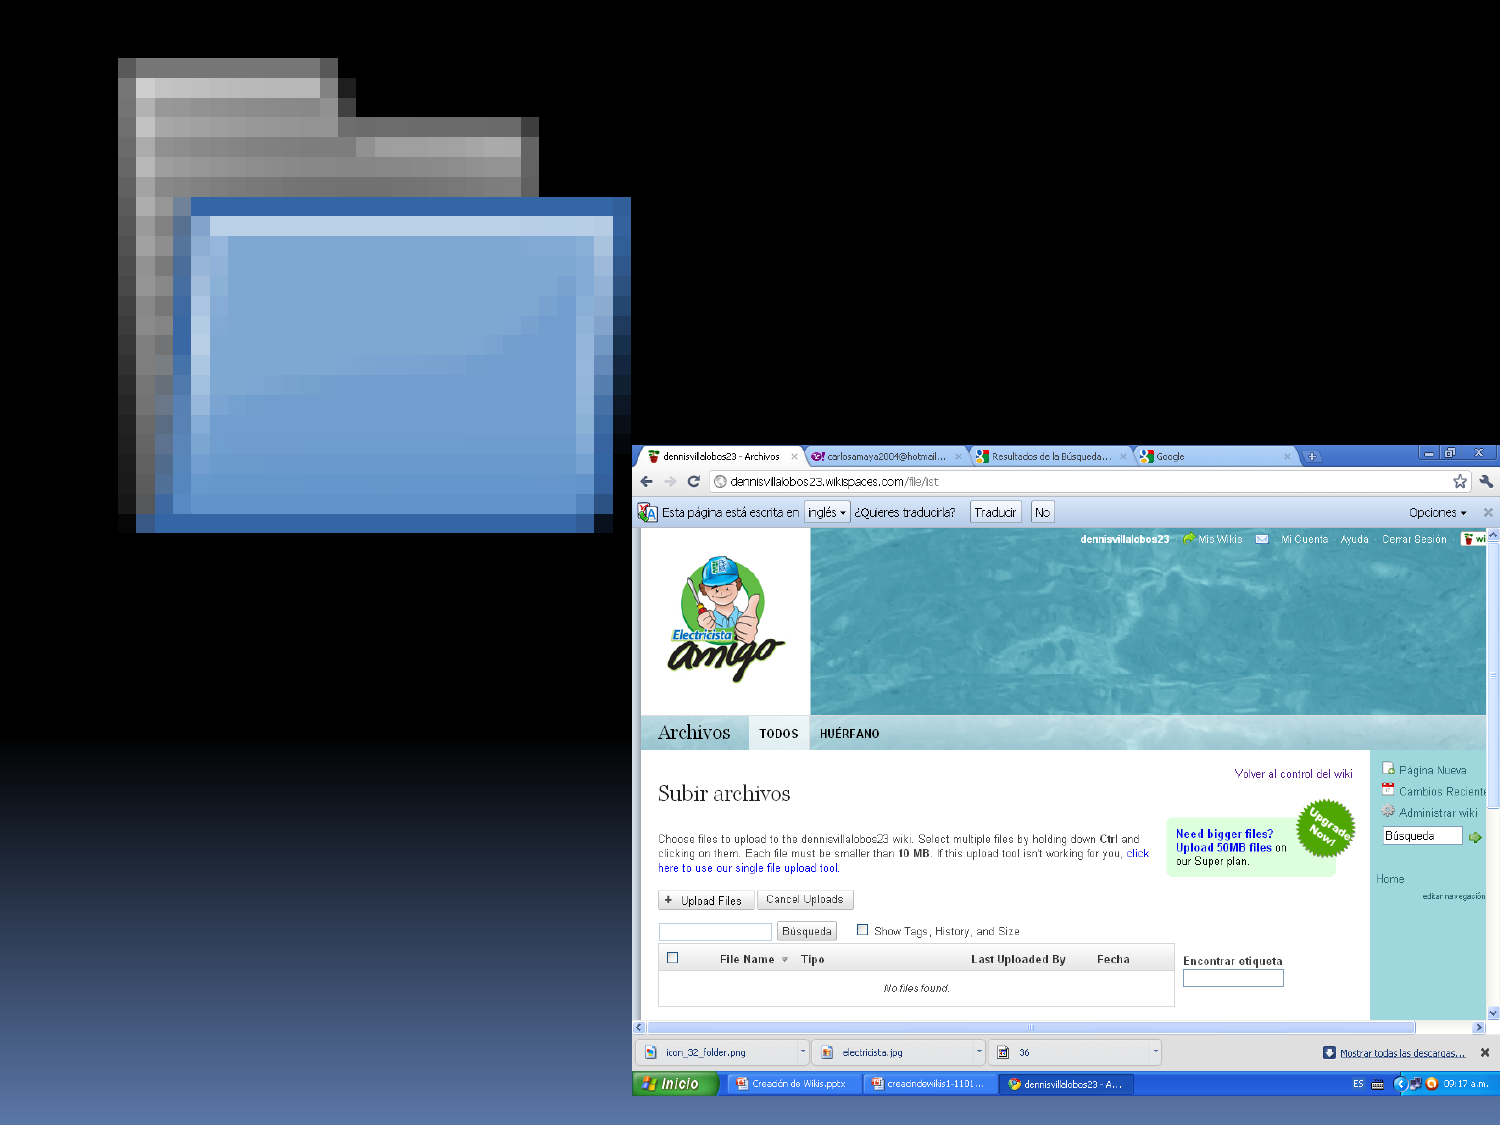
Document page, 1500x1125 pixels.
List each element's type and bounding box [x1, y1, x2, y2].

picture [81, 0, 669, 634]
picture [632, 444, 1500, 1097]
